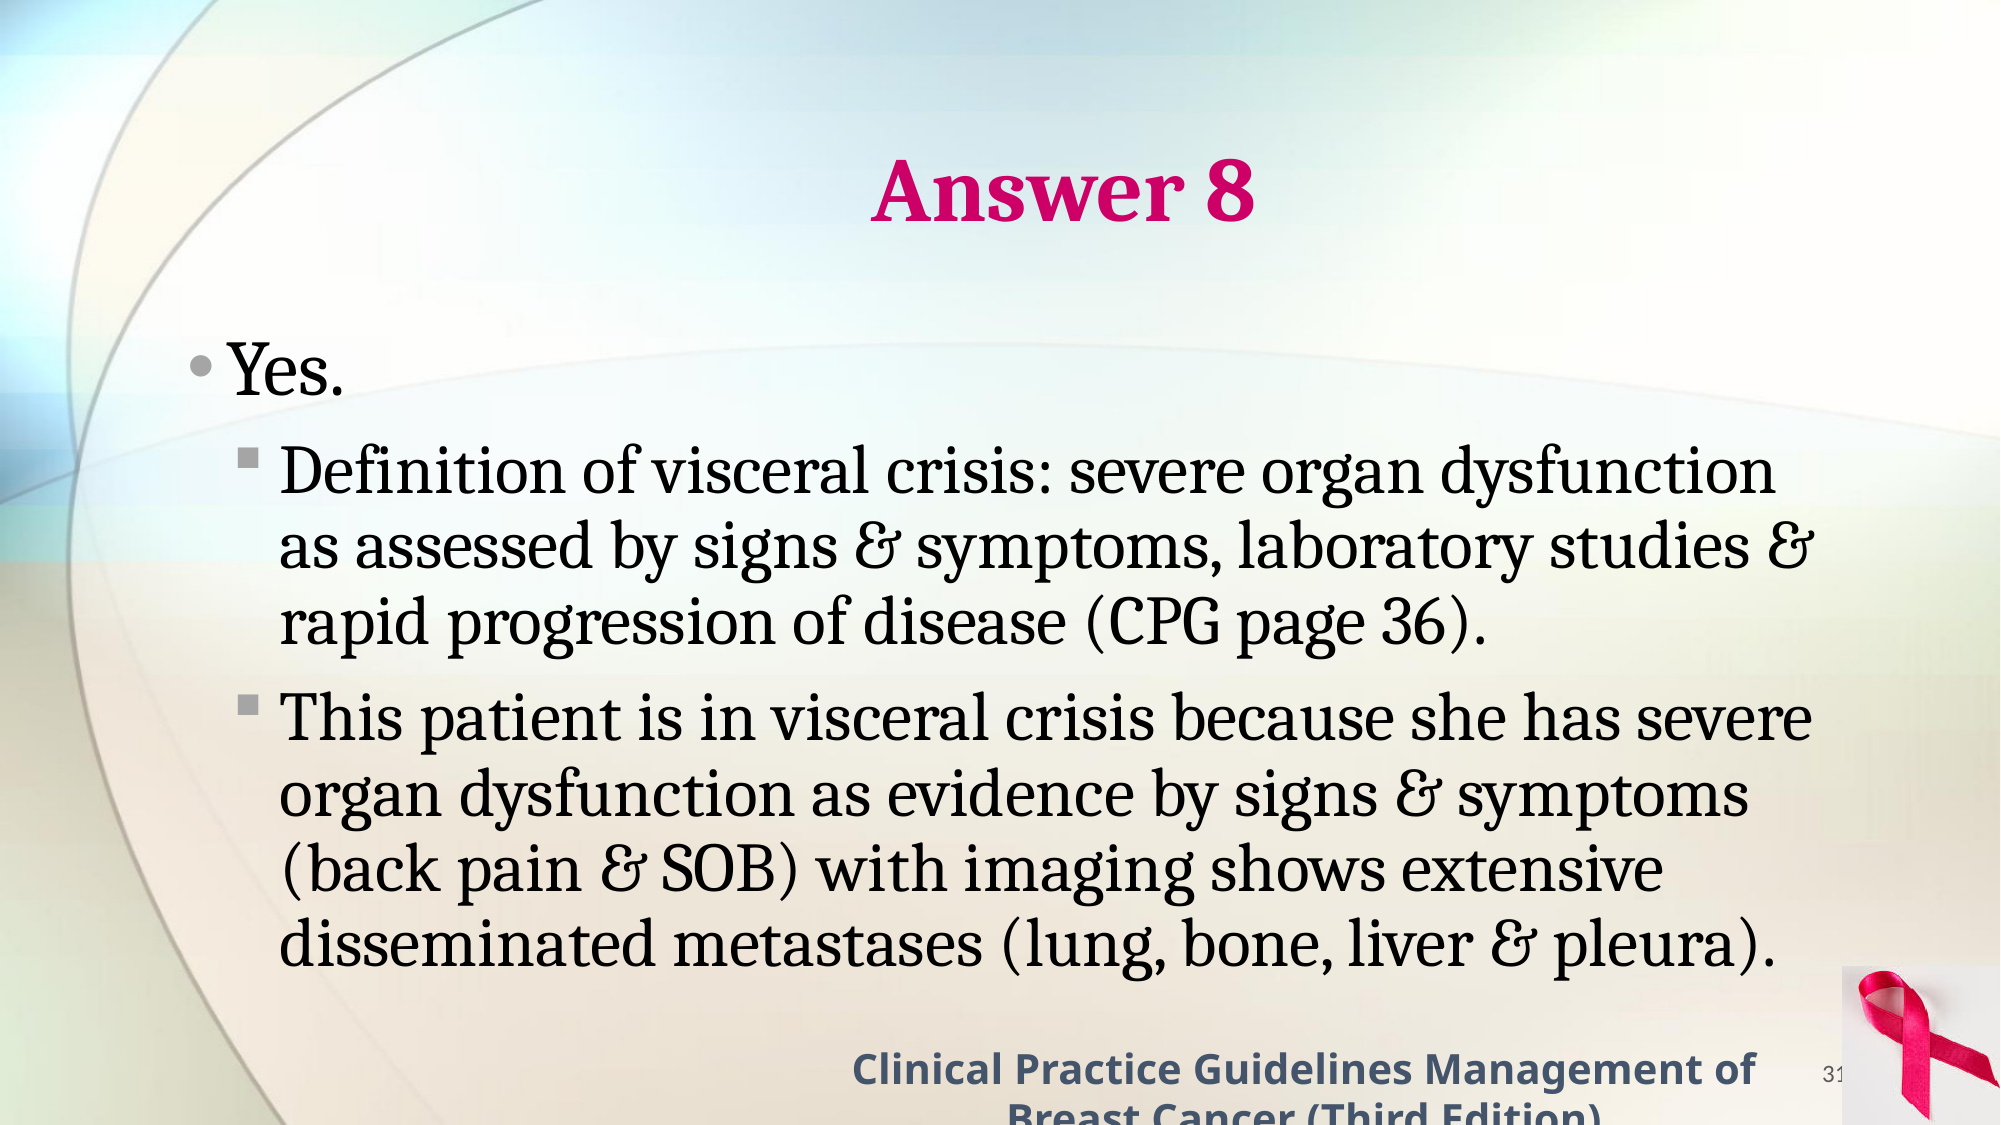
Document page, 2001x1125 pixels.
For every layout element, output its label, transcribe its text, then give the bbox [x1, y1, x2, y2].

title Answer 8 [323, 101, 1805, 269]
text_box Clinical Practice Guidelines Management of Breast Cancer (Third Edition) [788, 1035, 1820, 1125]
list Yes. Definition of visceral crisis: severe organ dysfunction as assessed by signs & symptoms, laboratory studies & rapid progression of disease (CPG page 36). This patient is in visceral crisis because she has severe organ dysfunction as evidence by signs & symptoms (back pain & SOB) with imaging shows extensive disseminated metastases (lung, bone, liver & pleura). [172, 319, 1843, 1014]
slide_number 31 [1820, 1042, 1832, 1103]
picture [0, 0, 2001, 1125]
